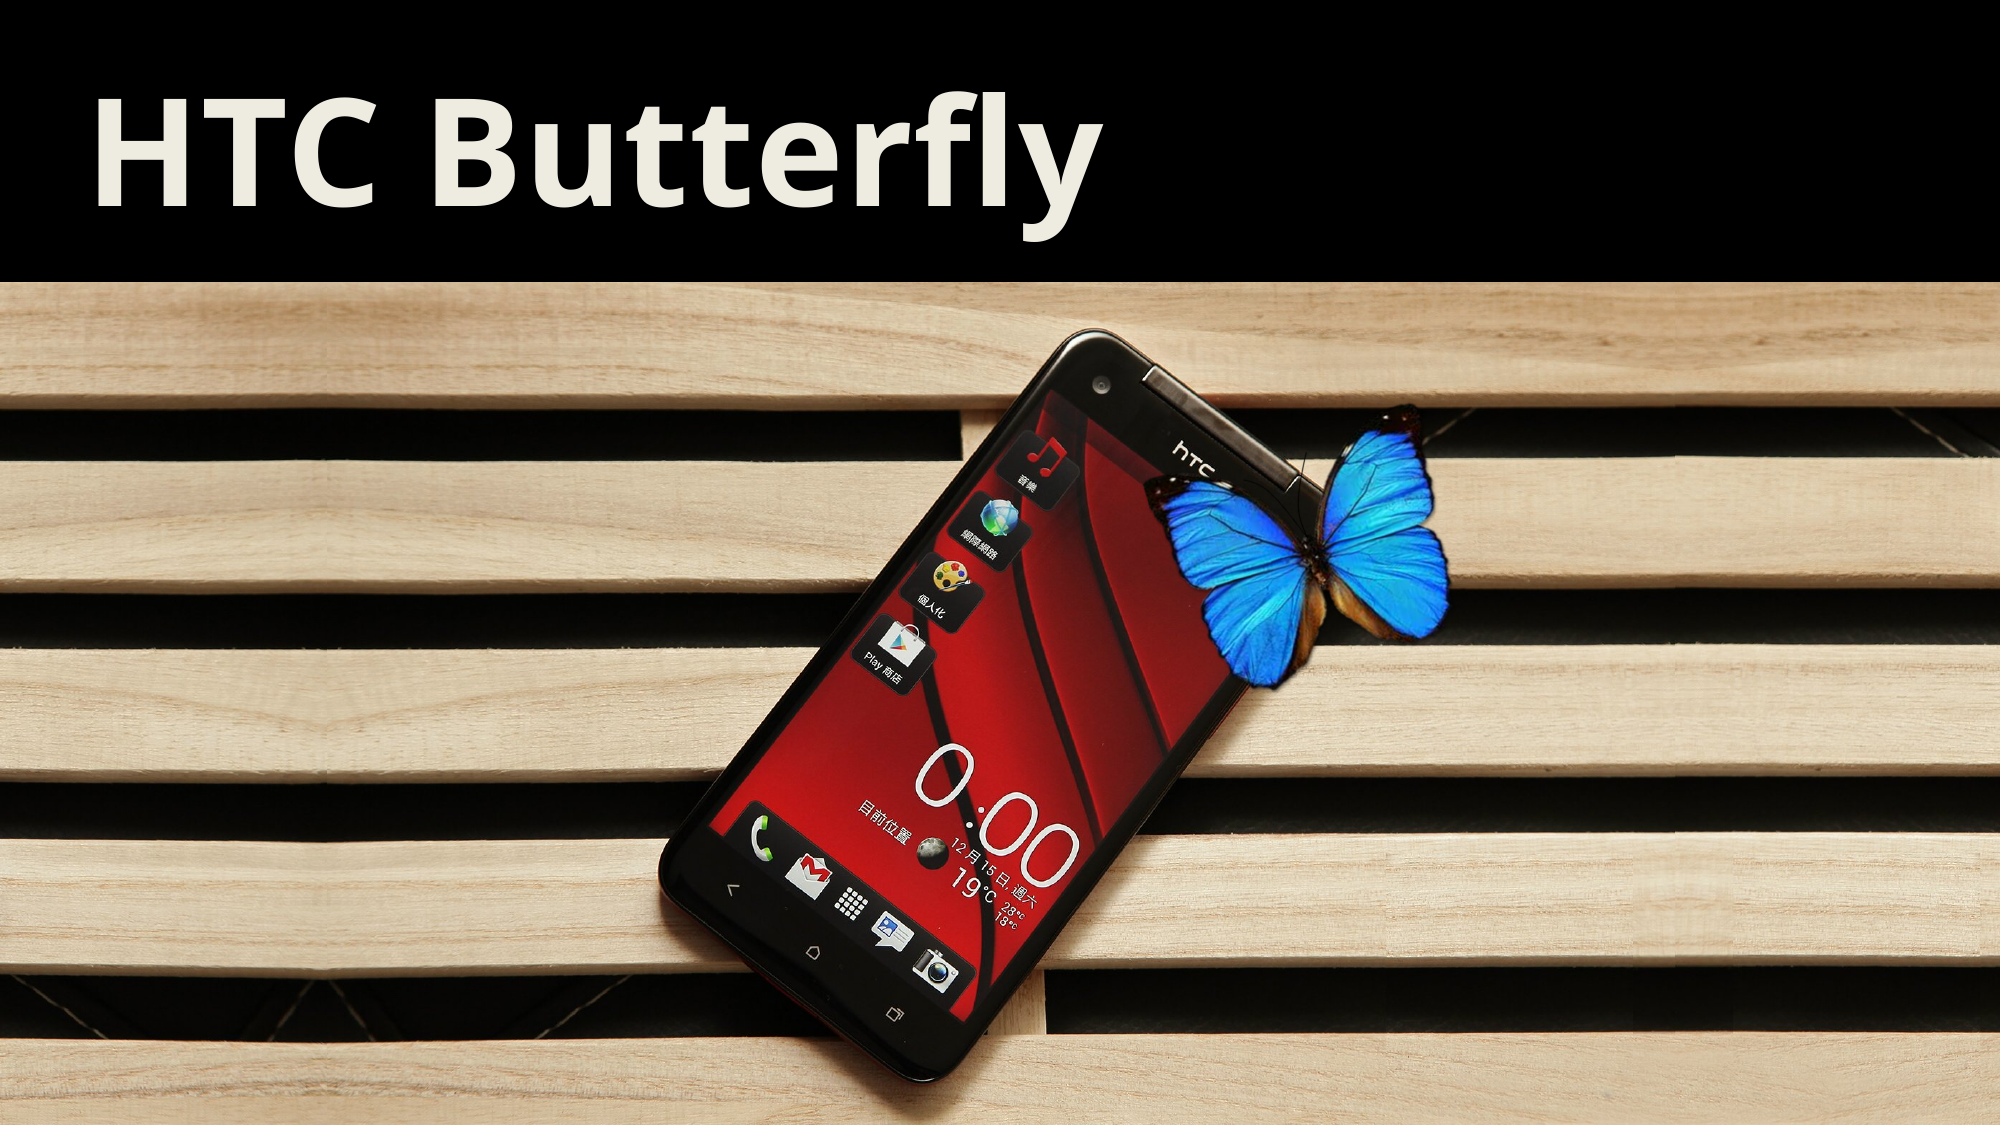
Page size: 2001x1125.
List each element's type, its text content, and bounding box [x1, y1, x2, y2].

title HTC Butterfly [70, 41, 1500, 251]
picture [0, 282, 2000, 1125]
